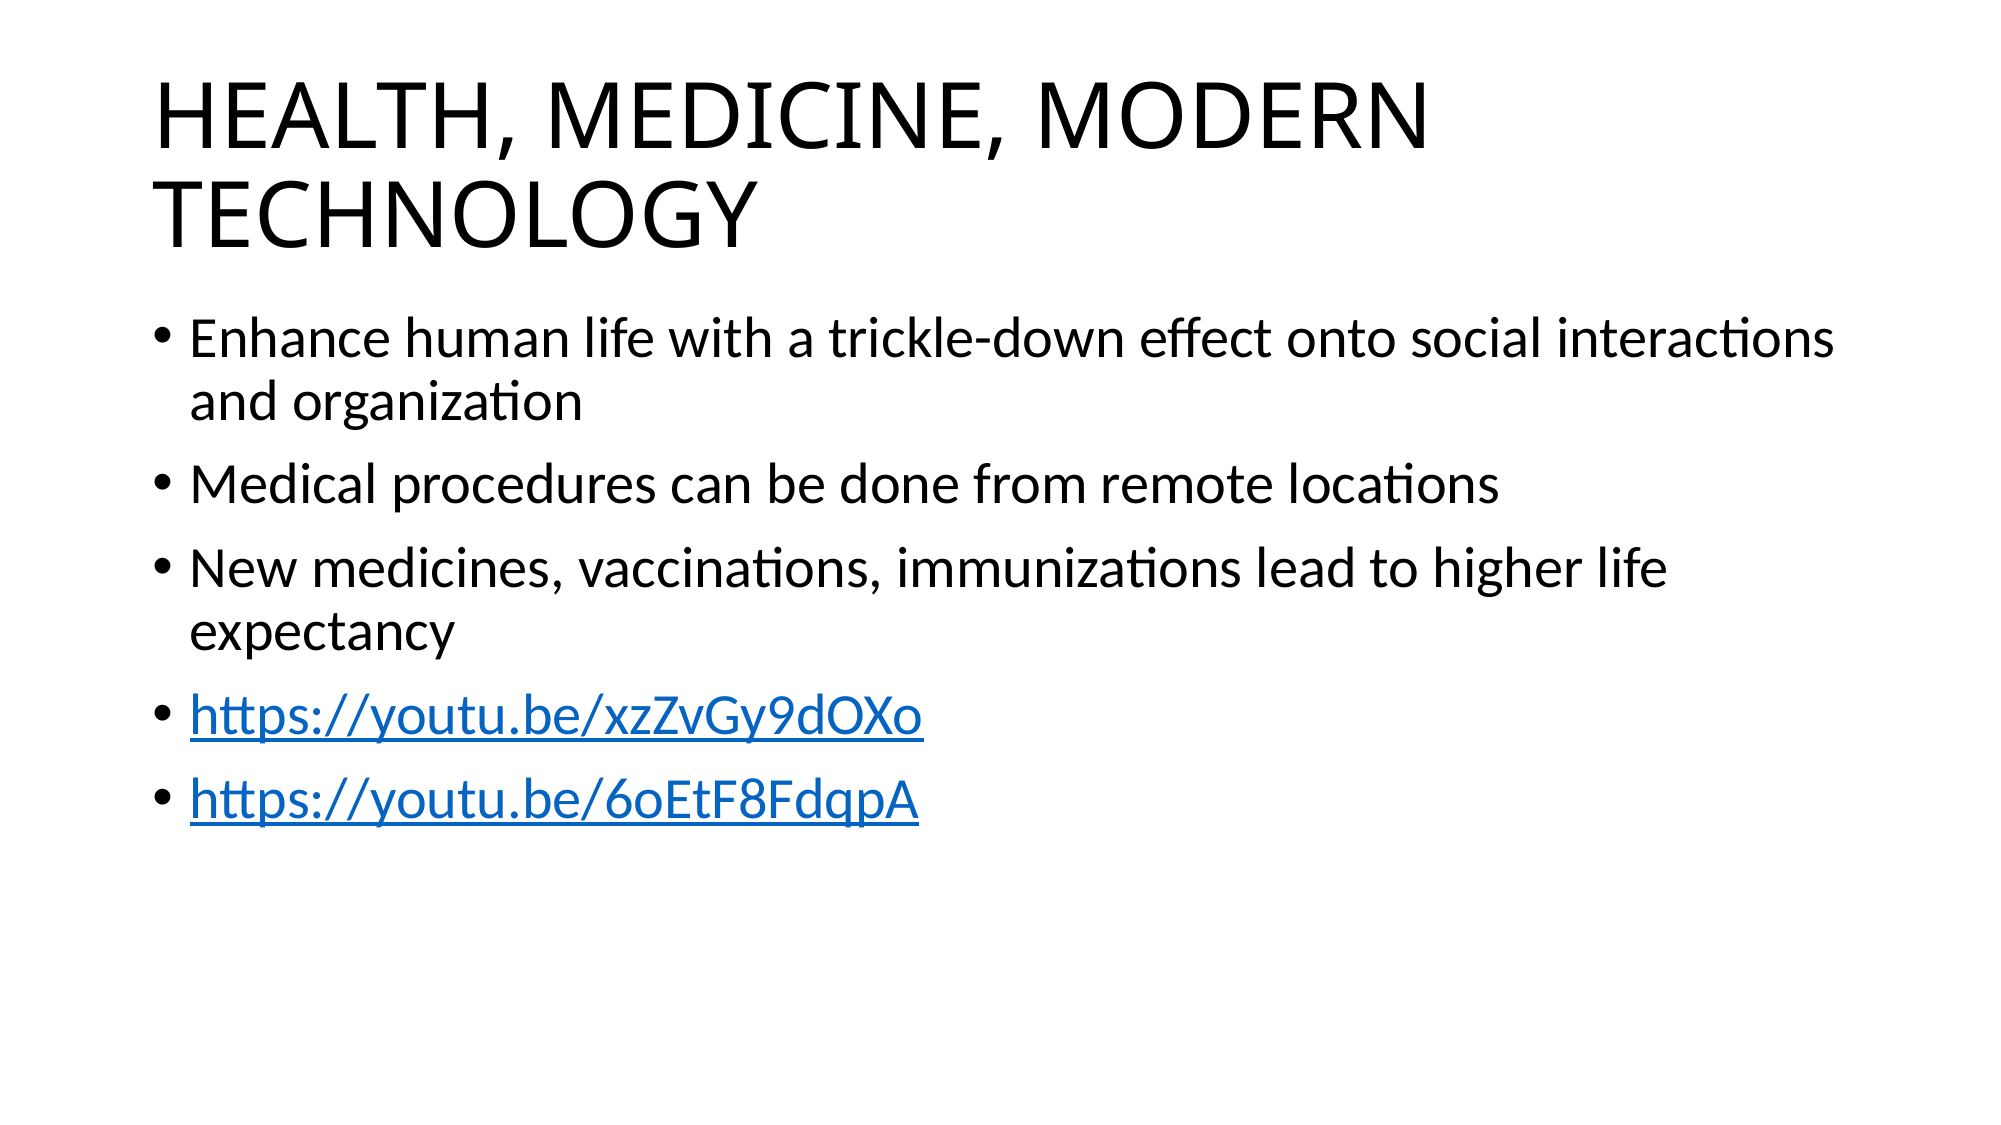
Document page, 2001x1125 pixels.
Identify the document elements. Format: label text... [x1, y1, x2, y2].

title HEALTH, MEDICINE, MODERN TECHNOLOGY [137, 59, 1863, 278]
list Enhance human life with a trickle-down effect onto social interactions and organization Medical procedures can be done from remote locations New medicines, vaccinations, immunizations lead to higher life expectancy https://youtu.be/xzZvGy9dOXo https://youtu.be/6oEtF8FdqpA [137, 299, 1863, 1014]
